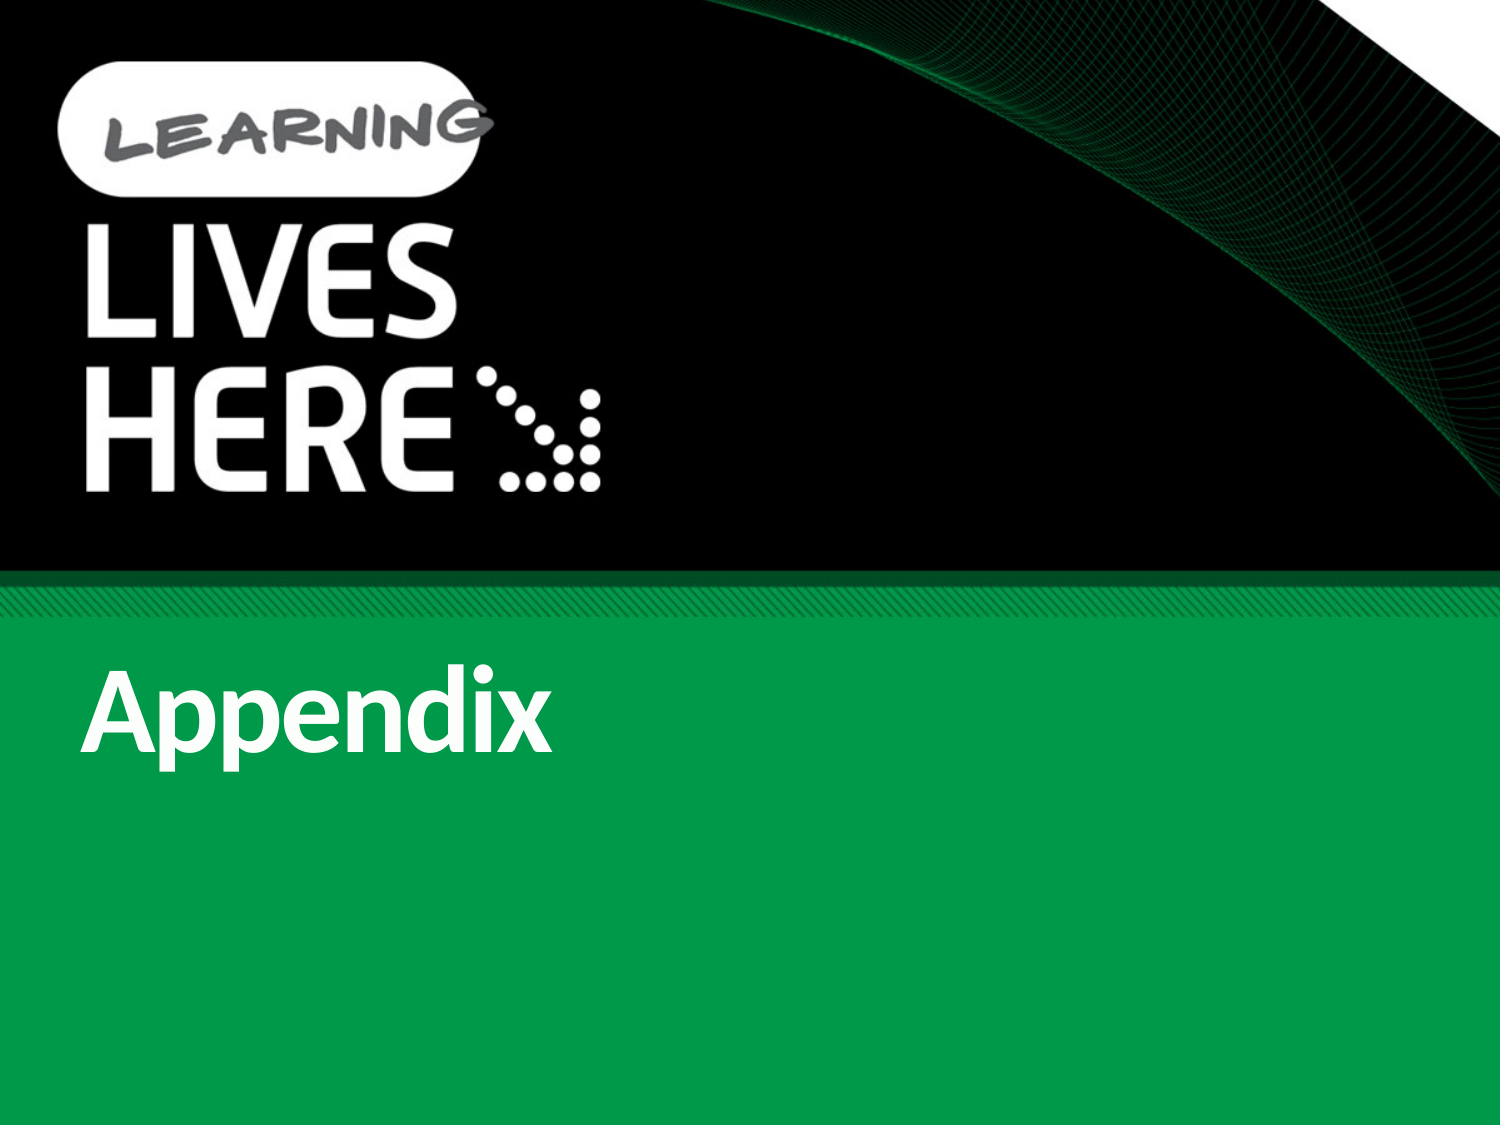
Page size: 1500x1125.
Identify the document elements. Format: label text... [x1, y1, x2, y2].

picture [0, 0, 1500, 1125]
title Appendix [80, 644, 1380, 864]
